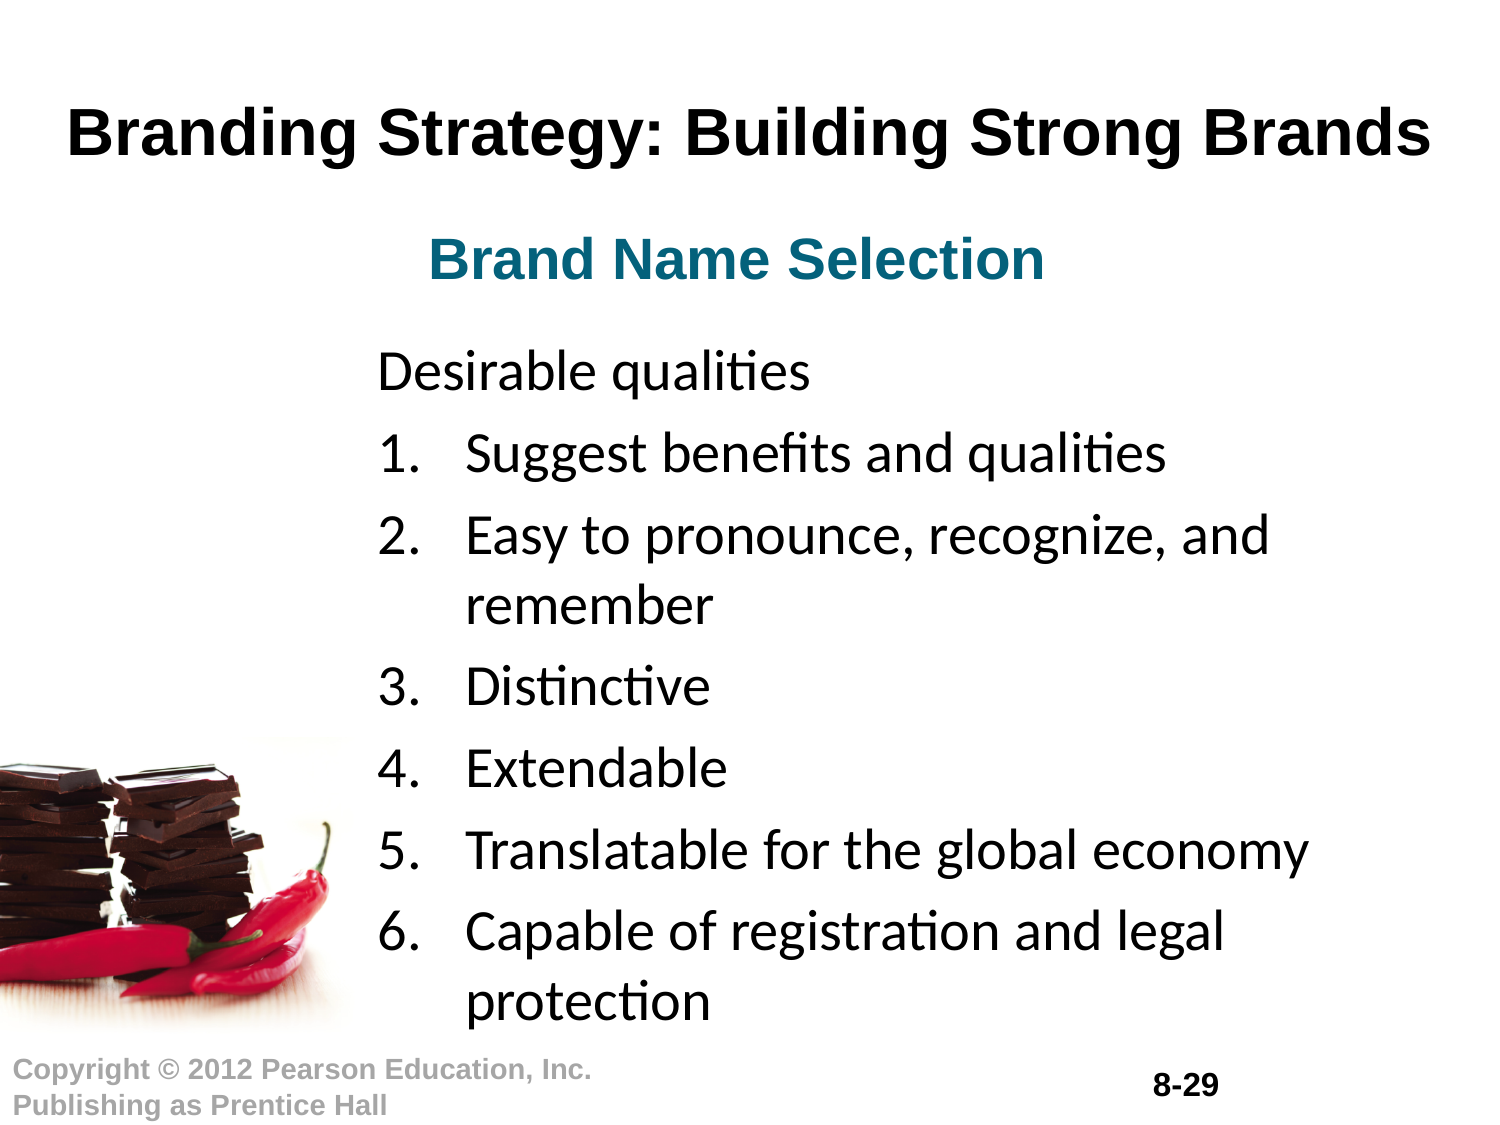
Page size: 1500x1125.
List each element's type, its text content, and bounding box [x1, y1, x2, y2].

picture [0, 737, 361, 1038]
title Branding Strategy: Building Strong Brands [0, 37, 1500, 226]
list Desirable qualities Suggest benefits and qualities Easy to pronounce, recognize, and remember Distinctive Extendable Translatable for the global economy Capable of registration and legal protection [362, 324, 1388, 1001]
list Brand Name Selection [149, 212, 1326, 301]
